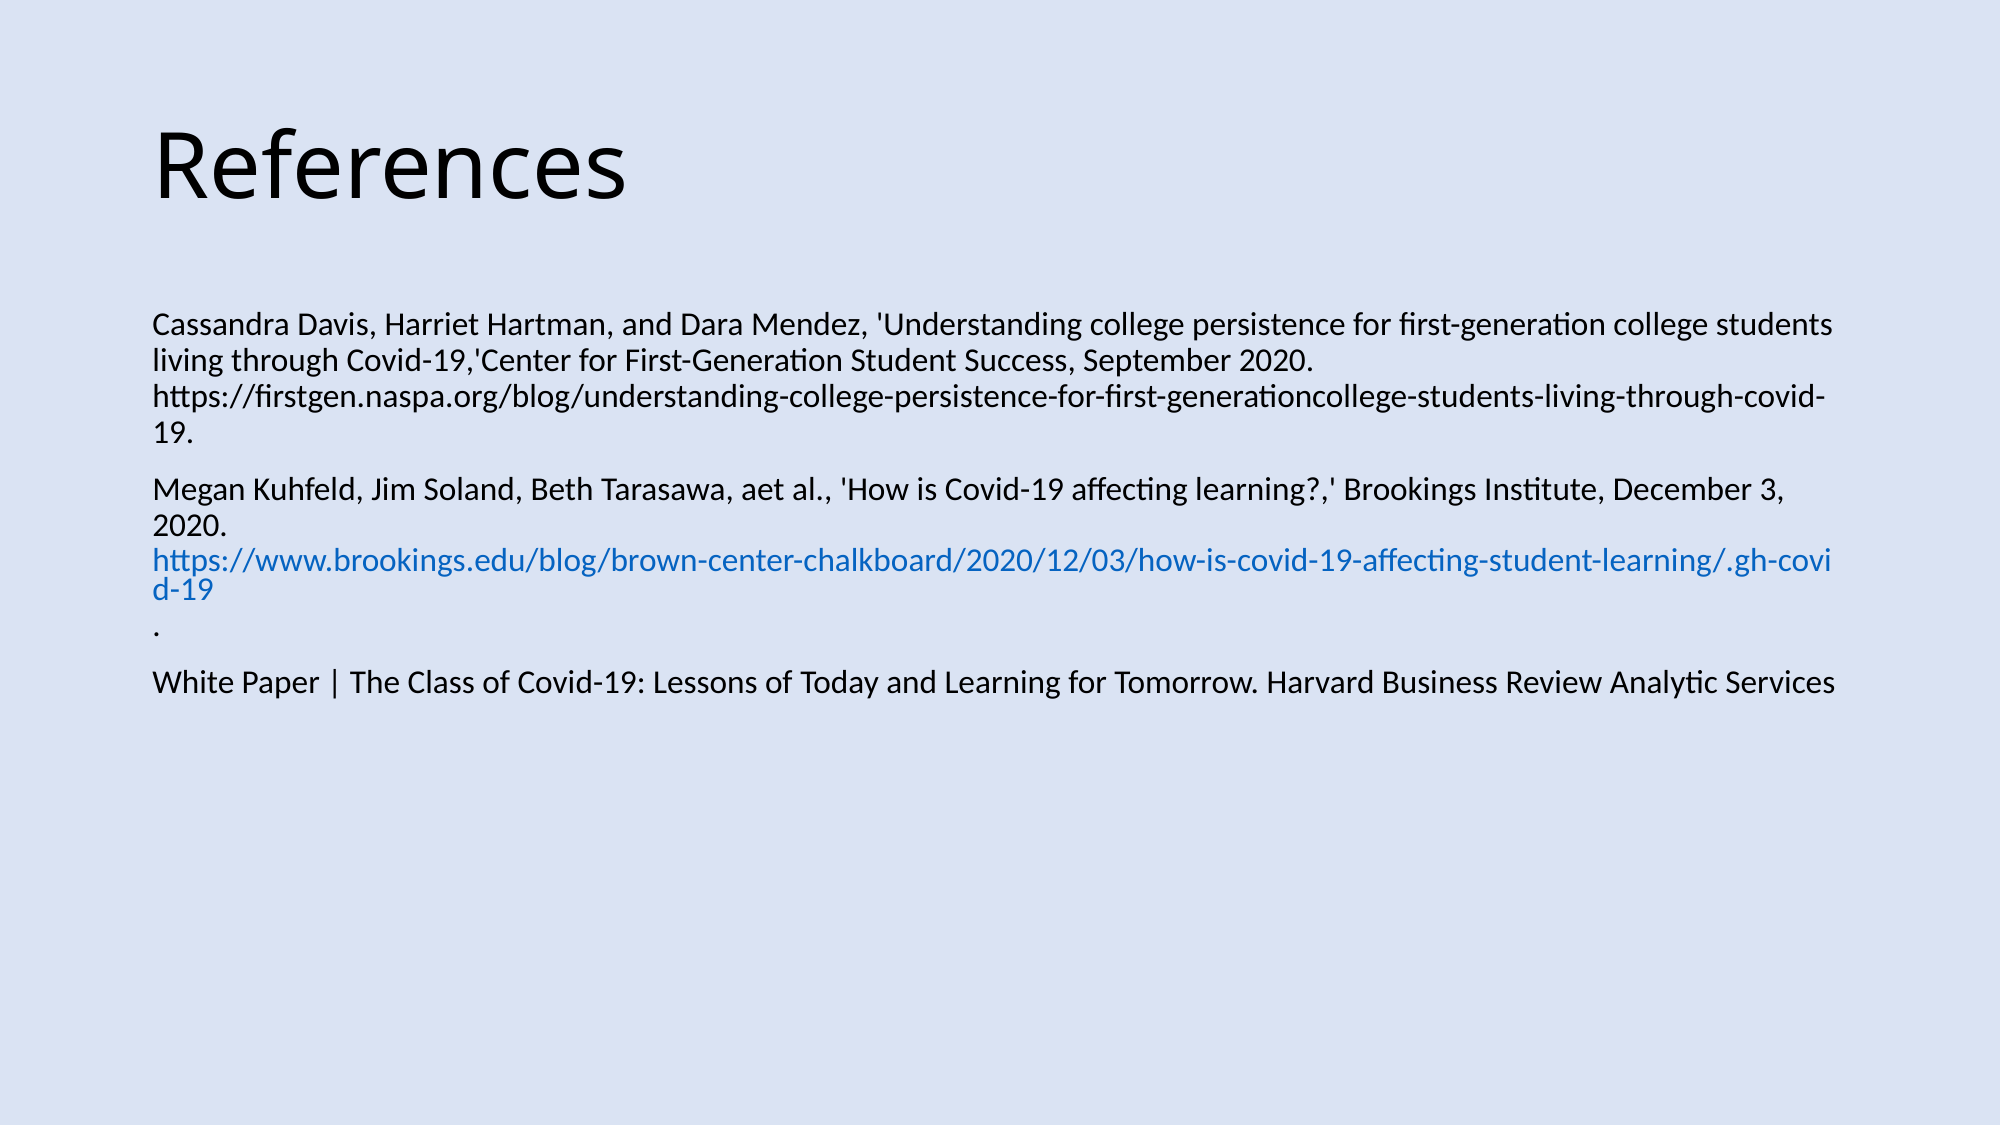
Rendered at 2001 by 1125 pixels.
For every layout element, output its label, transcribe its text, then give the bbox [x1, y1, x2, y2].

title References [137, 59, 1863, 278]
list Cassandra Davis, Harriet Hartman, and Dara Mendez, 'Understanding college persistence for first-generation college students living through Covid-19,'Center for First-Generation Student Success, September 2020. https://firstgen.naspa.org/blog/understanding-college-persistence-for-first-generationcollege-students-living-through-covid-19. Megan Kuhfeld, Jim Soland, Beth Tarasawa, aet al., 'How is Covid-19 affecting learning?,' Brookings Institute, December 3, 2020. https://www.brookings.edu/blog/brown-center-chalkboard/2020/12/03/how-is-covid-19-affecting-student-learning/.gh-covid-19. White Paper | The Class of Covid-19: Lessons of Today and Learning for Tomorrow. Harvard Business Review Analytic Services [137, 299, 1863, 1014]
